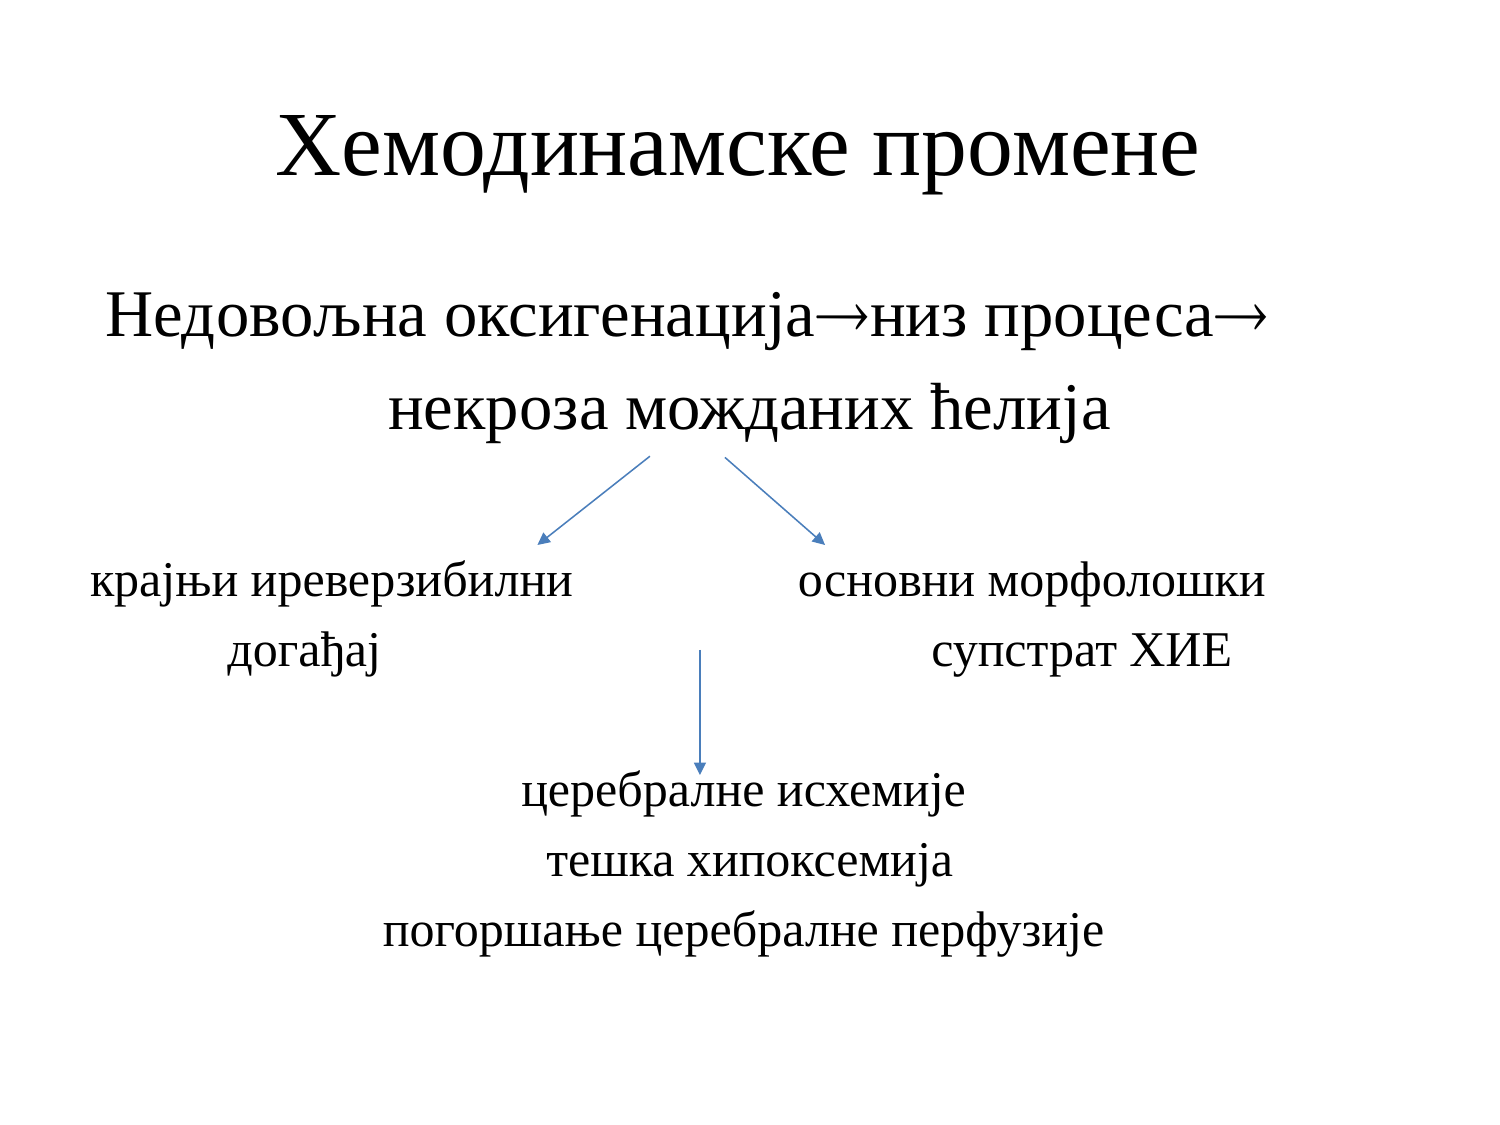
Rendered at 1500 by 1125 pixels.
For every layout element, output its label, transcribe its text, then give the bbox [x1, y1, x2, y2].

list Недовољна оксигенацијаниз процеса некроза можданих ћелија крајњи иреверзибилни основни морфолошки догађај супстрат ХИЕ церебралне исхемије тешка хипоксемија погоршање церебралне перфузије [75, 262, 1425, 1025]
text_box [724, 457, 826, 546]
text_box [537, 455, 651, 546]
title Хемодинамске промене [75, 45, 1425, 233]
